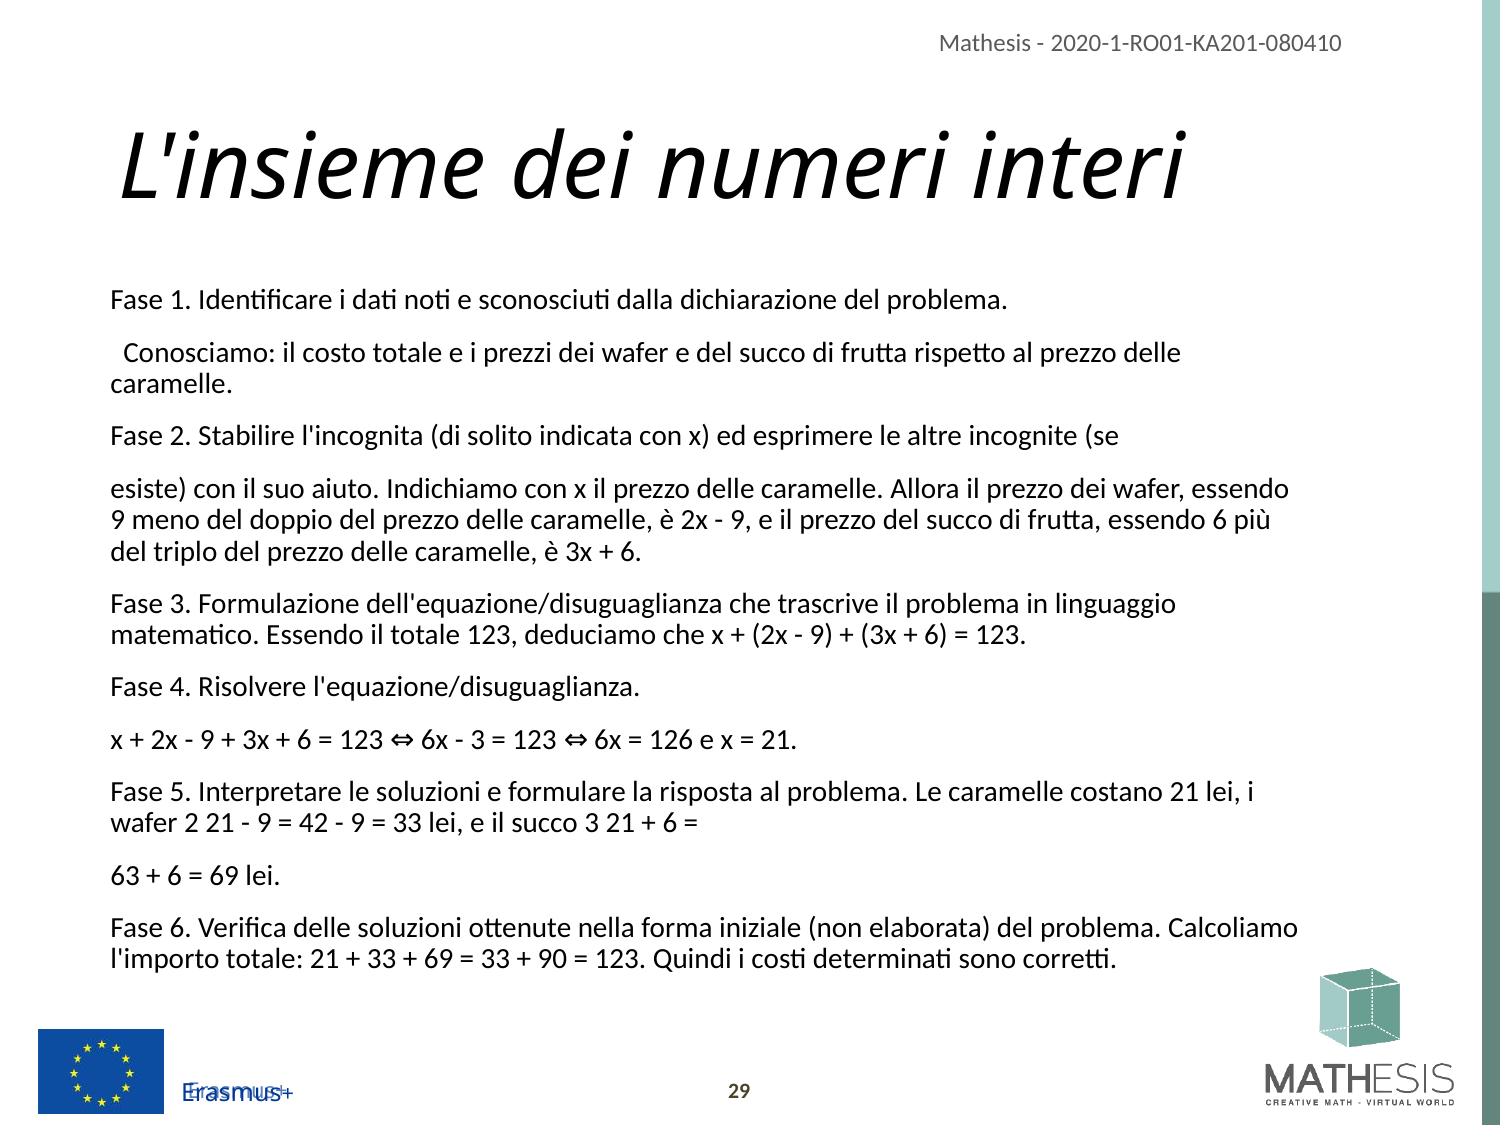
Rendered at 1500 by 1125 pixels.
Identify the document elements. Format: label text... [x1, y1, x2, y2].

title L'insieme dei numeri interi [103, 59, 1397, 278]
list Fase 1. Identificare i dati noti e sconosciuti dalla dichiarazione del problema. Conosciamo: il costo totale e i prezzi dei wafer e del succo di frutta rispetto al prezzo delle caramelle. Fase 2. Stabilire l'incognita (di solito indicata con x) ed esprimere le altre incognite (se esiste) con il suo aiuto. Indichiamo con x il prezzo delle caramelle. Allora il prezzo dei wafer, essendo 9 meno del doppio del prezzo delle caramelle, è 2x - 9, e il prezzo del succo di frutta, essendo 6 più del triplo del prezzo delle caramelle, è 3x + 6. Fase 3. Formulazione dell'equazione/disuguaglianza che trascrive il problema in linguaggio matematico. Essendo il totale 123, deduciamo che x + (2x - 9) + (3x + 6) = 123. Fase 4. Risolvere l'equazione/disuguaglianza. x + 2x - 9 + 3x + 6 = 123 ⇔ 6x - 3 = 123 ⇔ 6x = 126 e x = 21. Fase 5. Interpretare le soluzioni e formulare la risposta al problema. Le caramelle costano 21 lei, i wafer 2 21 - 9 = 42 - 9 = 33 lei, e il succo 3 21 + 6 = 63 + 6 = 69 lei. Fase 6. Verifica delle soluzioni ottenute nella forma iniziale (non elaborata) del problema. Calcoliamo l'importo totale: 21 + 33 + 69 = 33 + 90 = 123. Quindi i costi determinati sono corretti. [95, 277, 1319, 949]
picture [38, 1029, 164, 1114]
